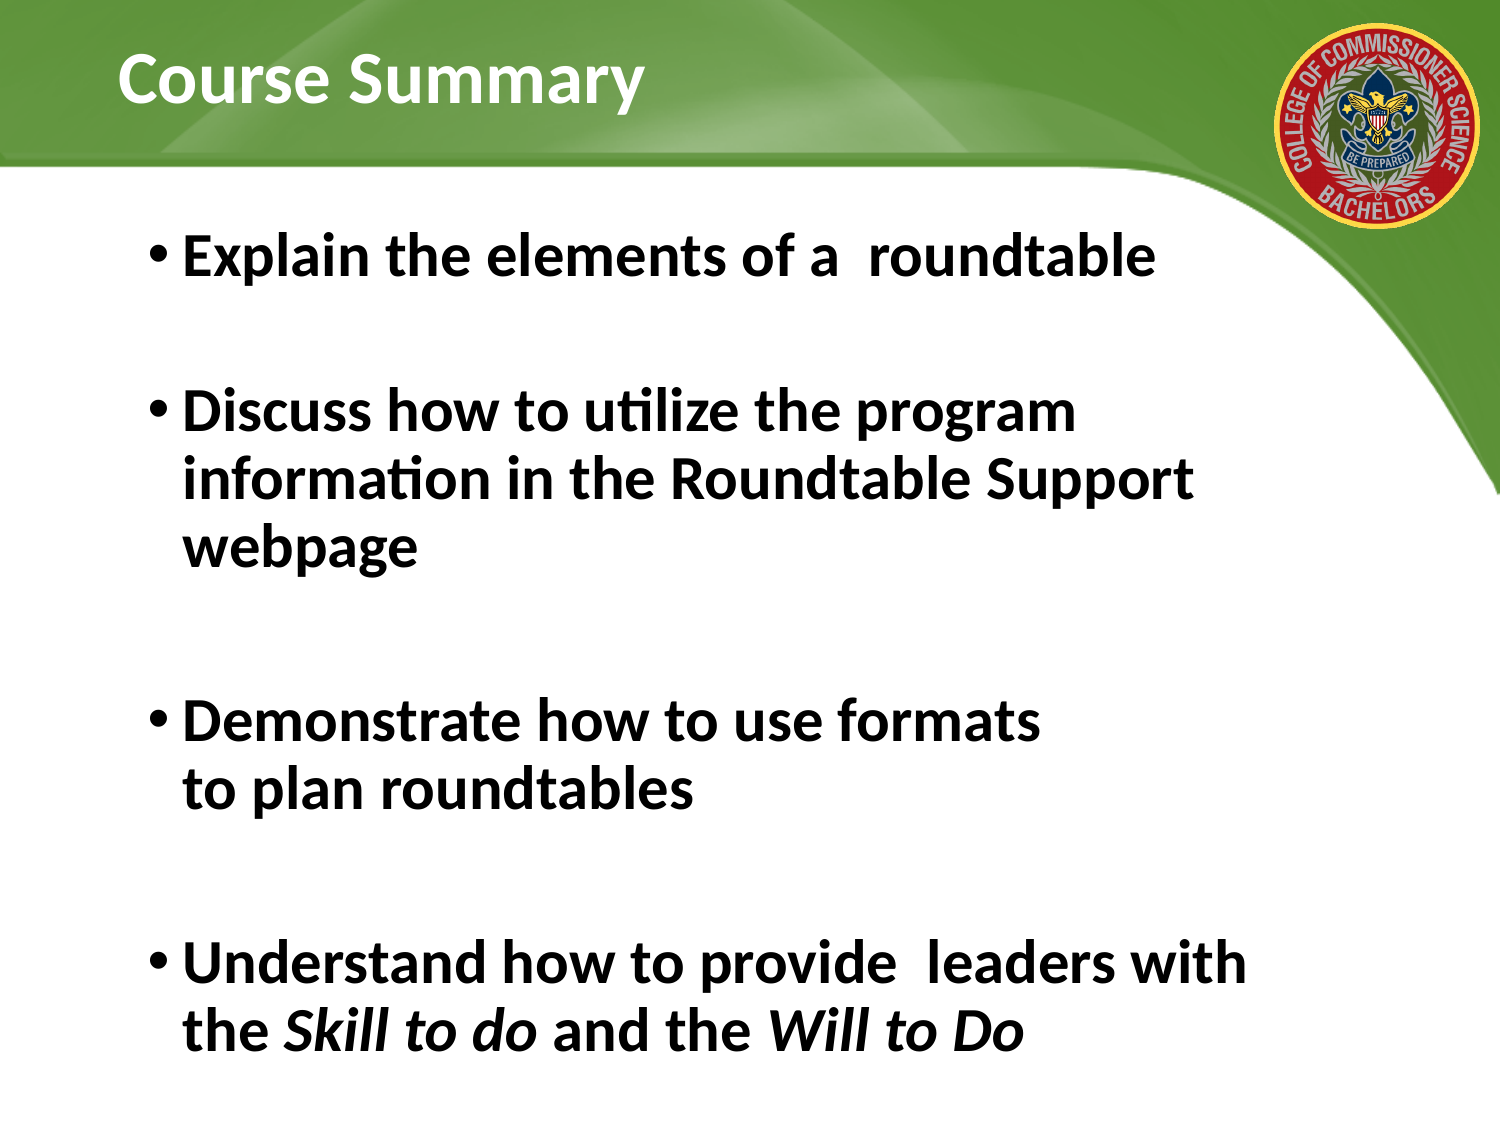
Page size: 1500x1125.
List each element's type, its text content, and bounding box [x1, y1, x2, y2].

list Explain the elements of a roundtable Discuss how to utilize the program information in the Roundtable Support webpage Demonstrate how to use formats to plan roundtables Understand how to provide leaders with the Skill to do and the Will to Do [132, 215, 1317, 1074]
picture [1274, 23, 1480, 229]
title Course Summary [103, 35, 1251, 125]
